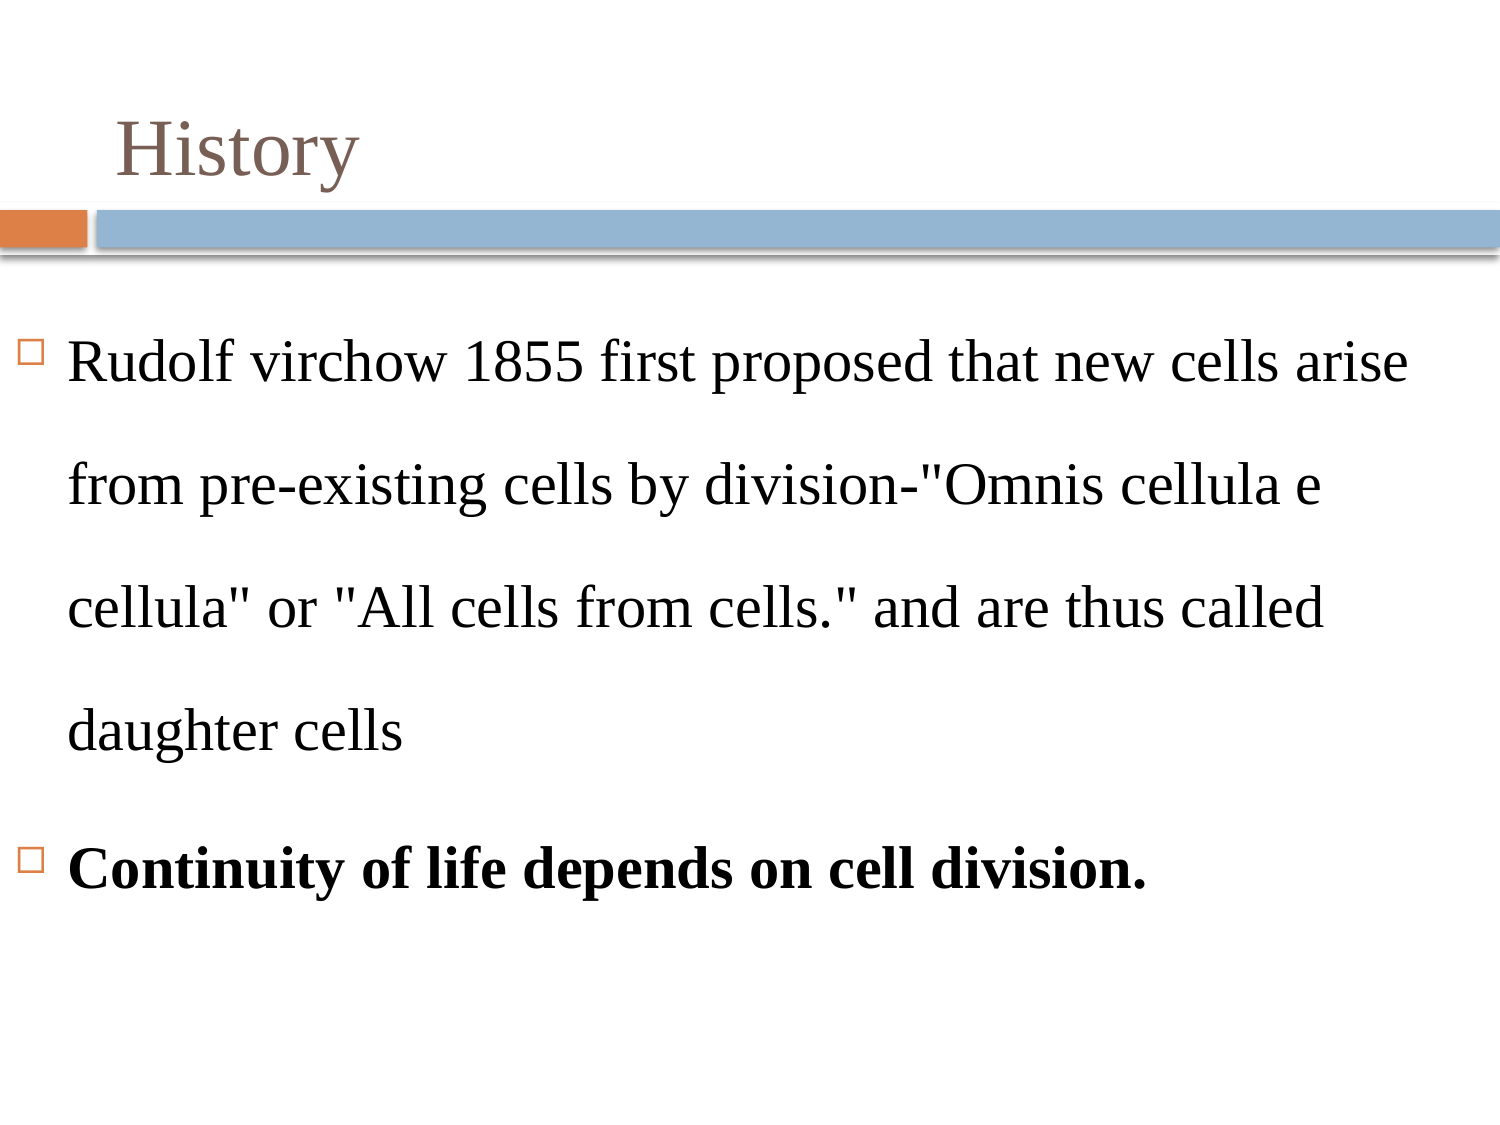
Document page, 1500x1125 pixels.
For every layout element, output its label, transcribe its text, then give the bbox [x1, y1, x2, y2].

list Rudolf virchow 1855 first proposed that new cells arise from pre-existing cells by division-"Omnis cellula e cellula" or "All cells from cells." and are thus called daughter cells Continuity of life depends on cell division. [0, 262, 1500, 1125]
title History [100, 37, 1438, 200]
